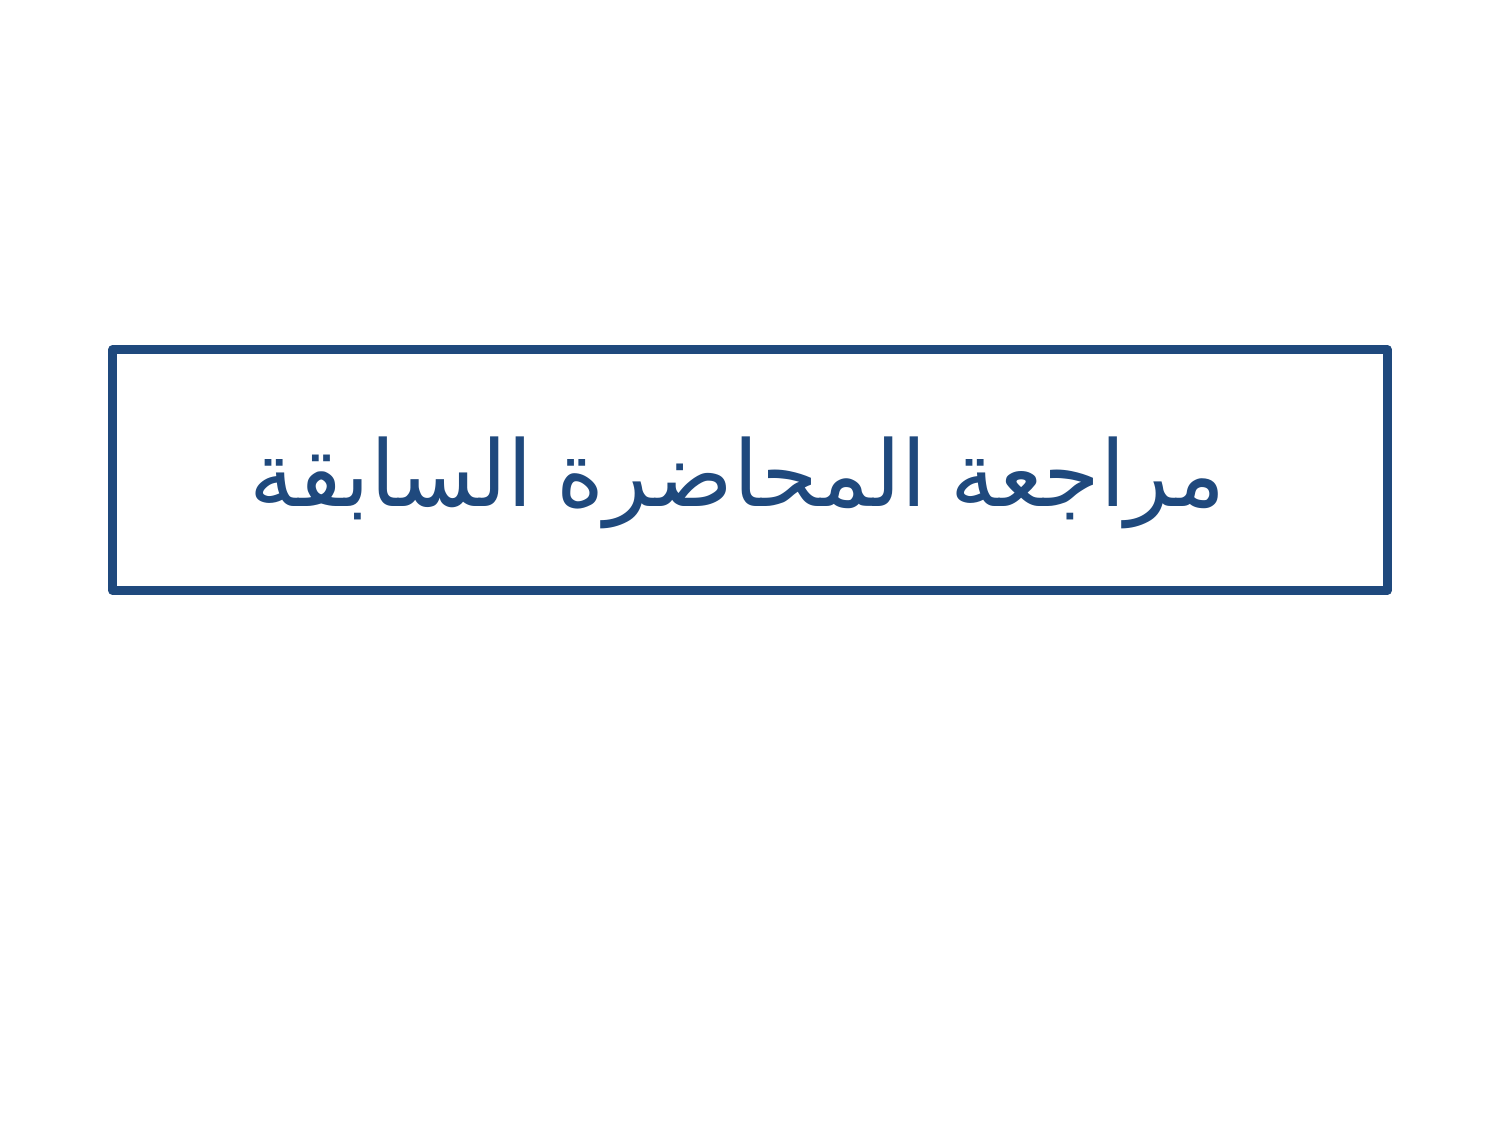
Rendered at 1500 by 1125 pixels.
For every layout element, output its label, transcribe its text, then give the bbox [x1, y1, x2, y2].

title مراجعة المحاضرة السابقة [112, 349, 1388, 591]
